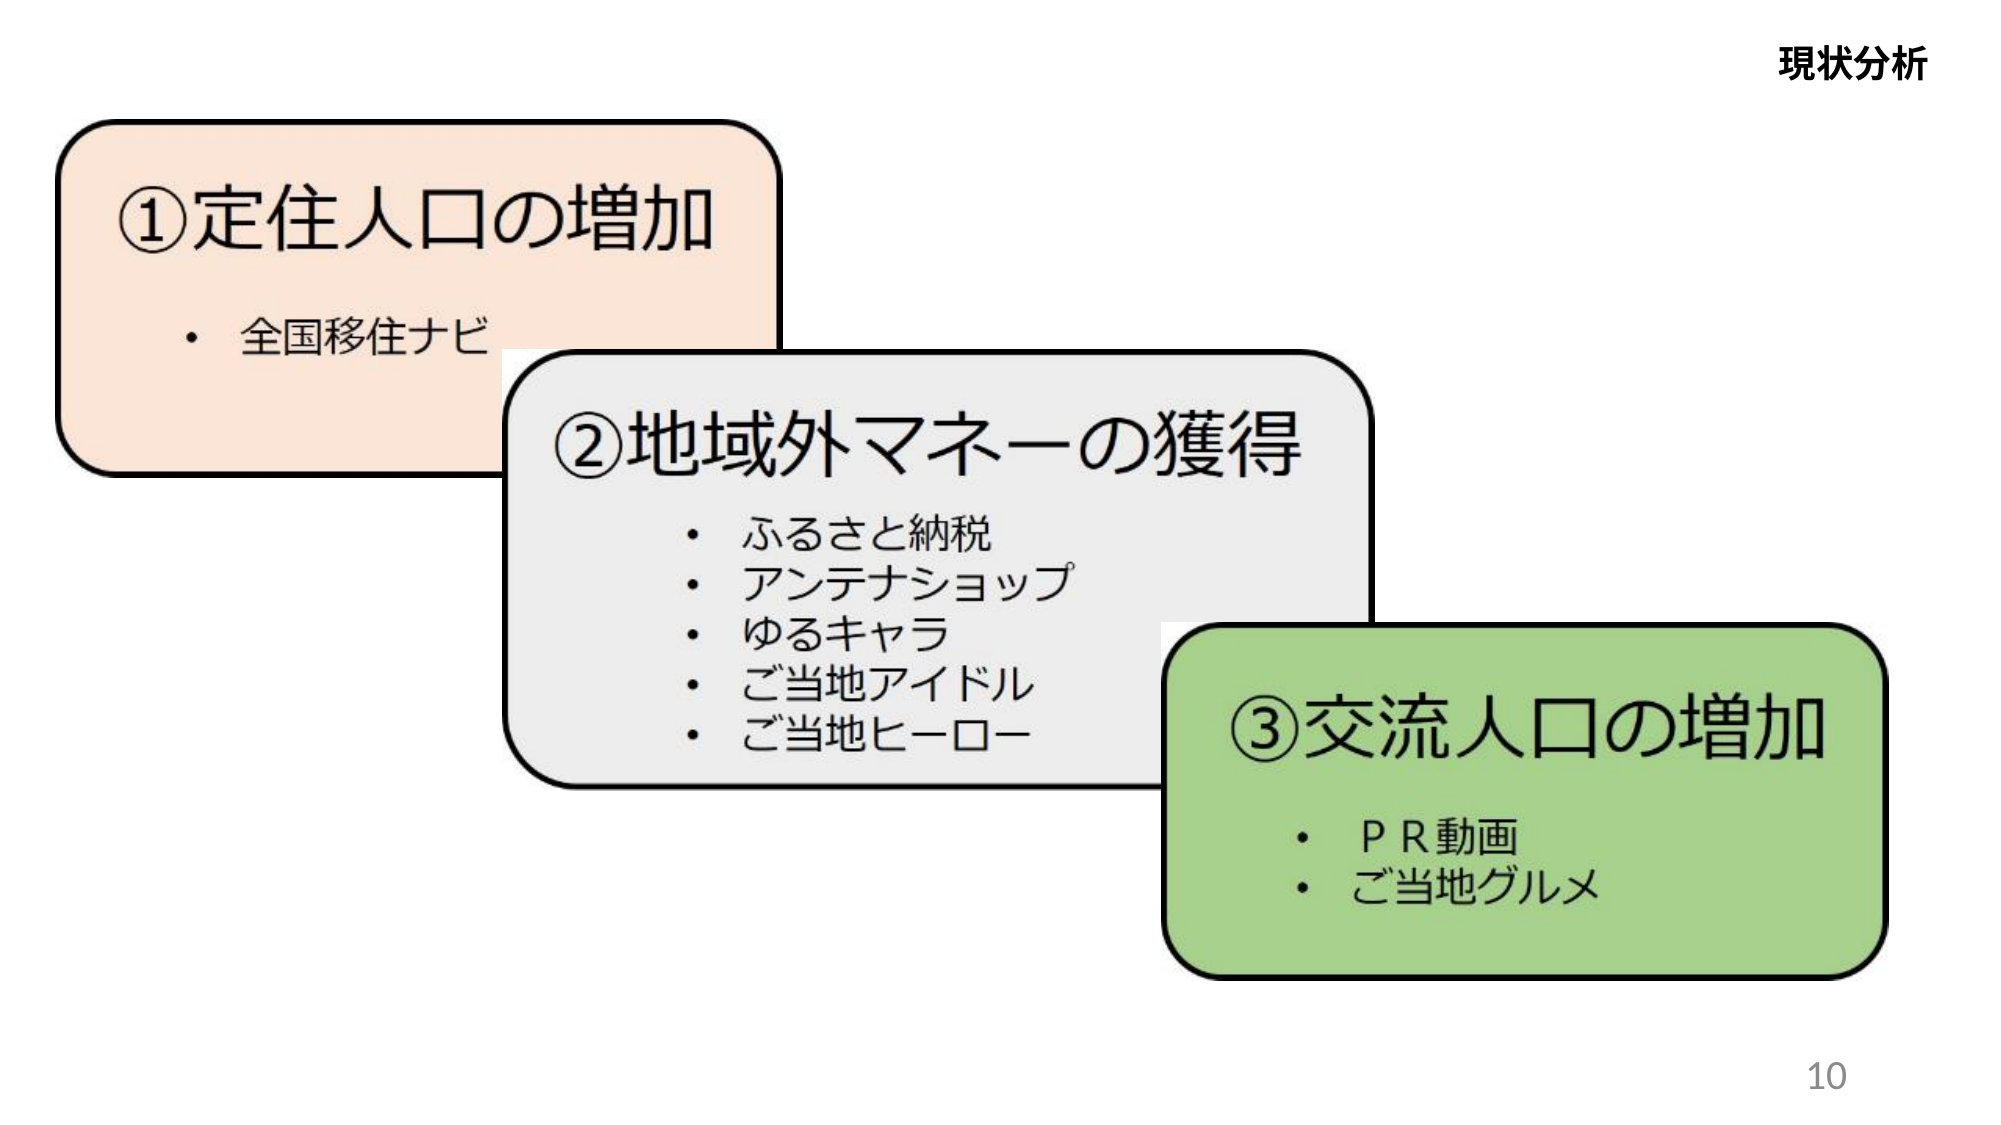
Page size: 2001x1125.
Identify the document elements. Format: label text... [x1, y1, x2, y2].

picture [55, 119, 1889, 981]
slide_number 10 [1412, 1042, 1863, 1103]
text_box 現状分析 [1764, 33, 1944, 93]
